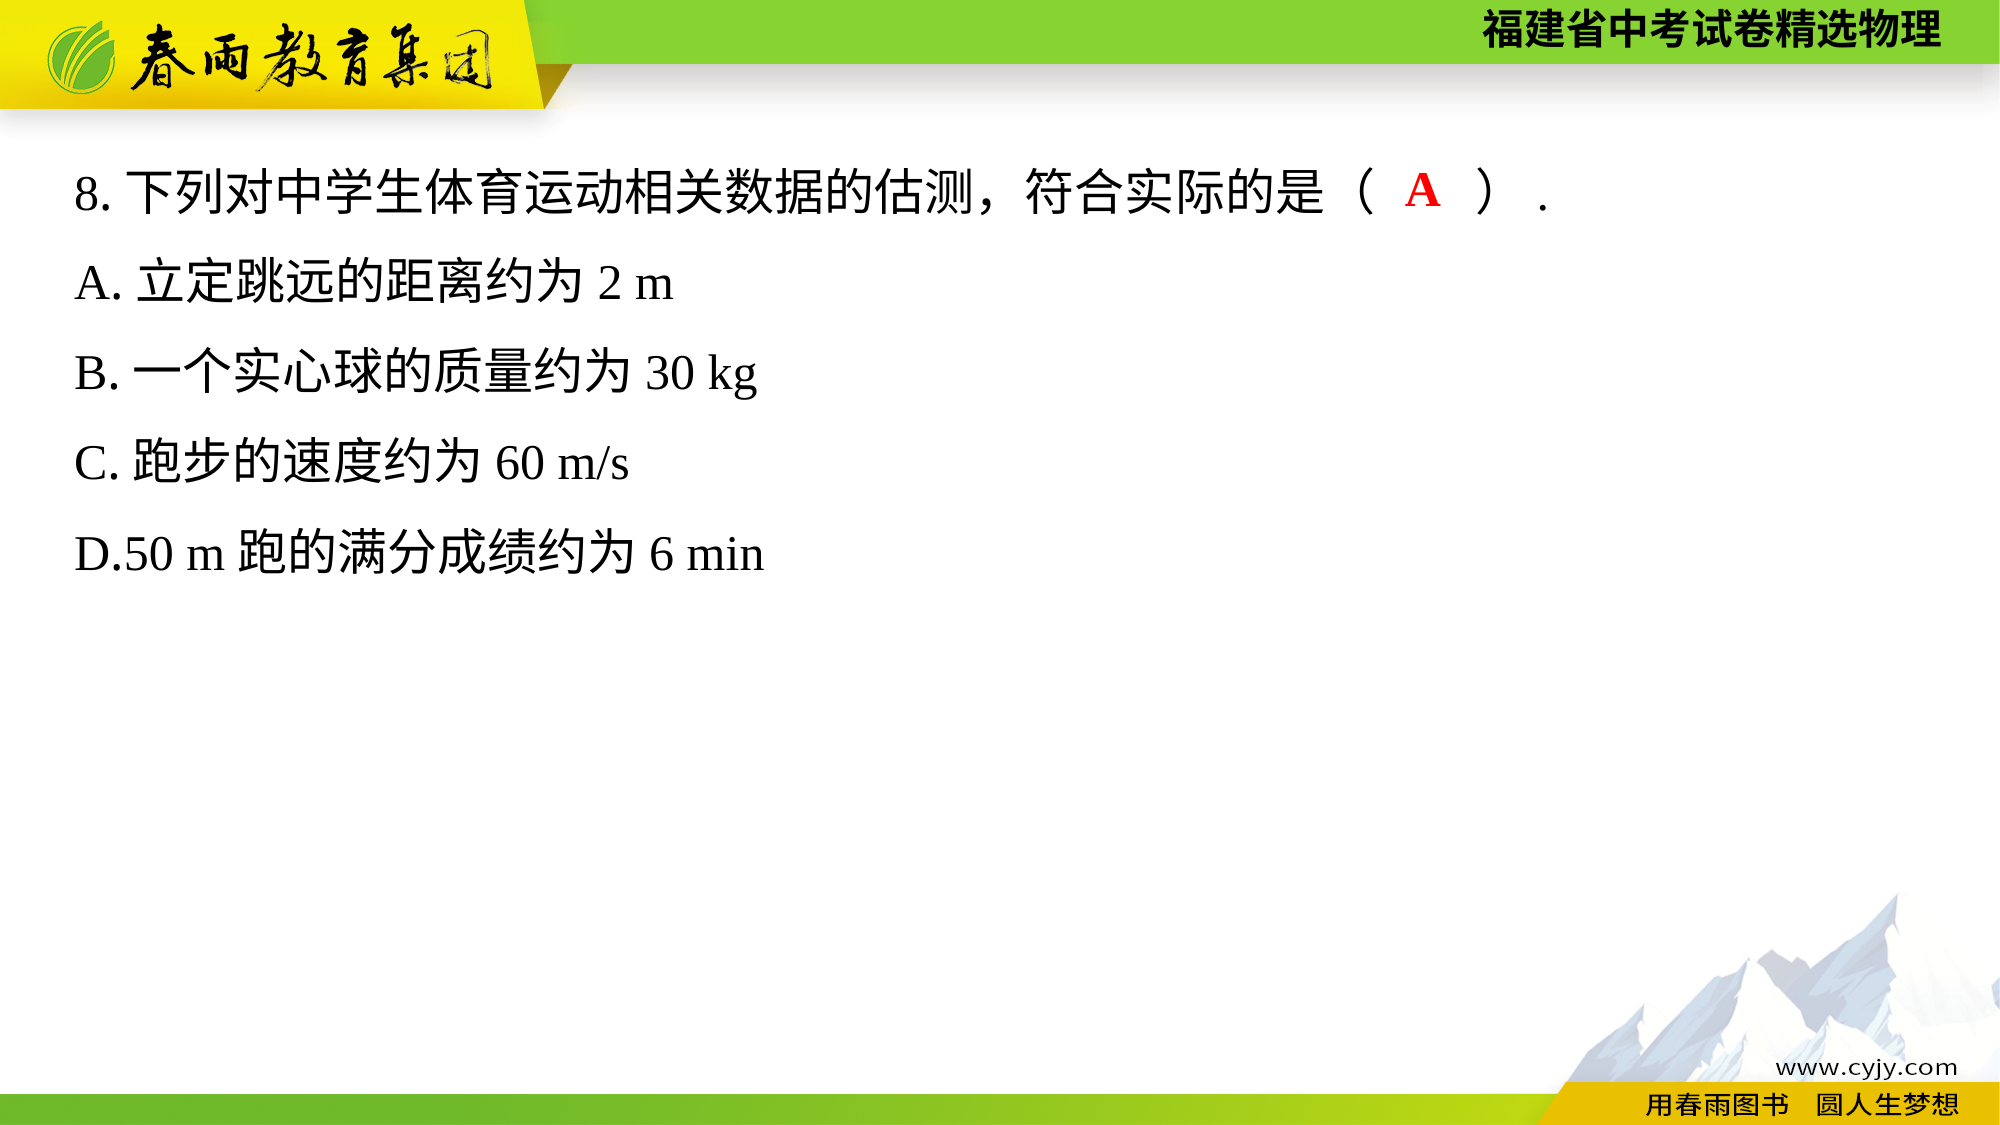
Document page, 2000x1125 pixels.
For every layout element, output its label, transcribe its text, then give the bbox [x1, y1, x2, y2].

list 8.下列对中学生体育运动相关数据的估测，符合实际的是（ ）. A.立定跳远的距离约为2 m B.一个实心球的质量约为30 kg C.跑步的速度约为60 m/s D.50 m跑的满分成绩约为6 min [59, 122, 1944, 592]
picture [0, 0, 2000, 1125]
text_box A [1390, 148, 1456, 224]
